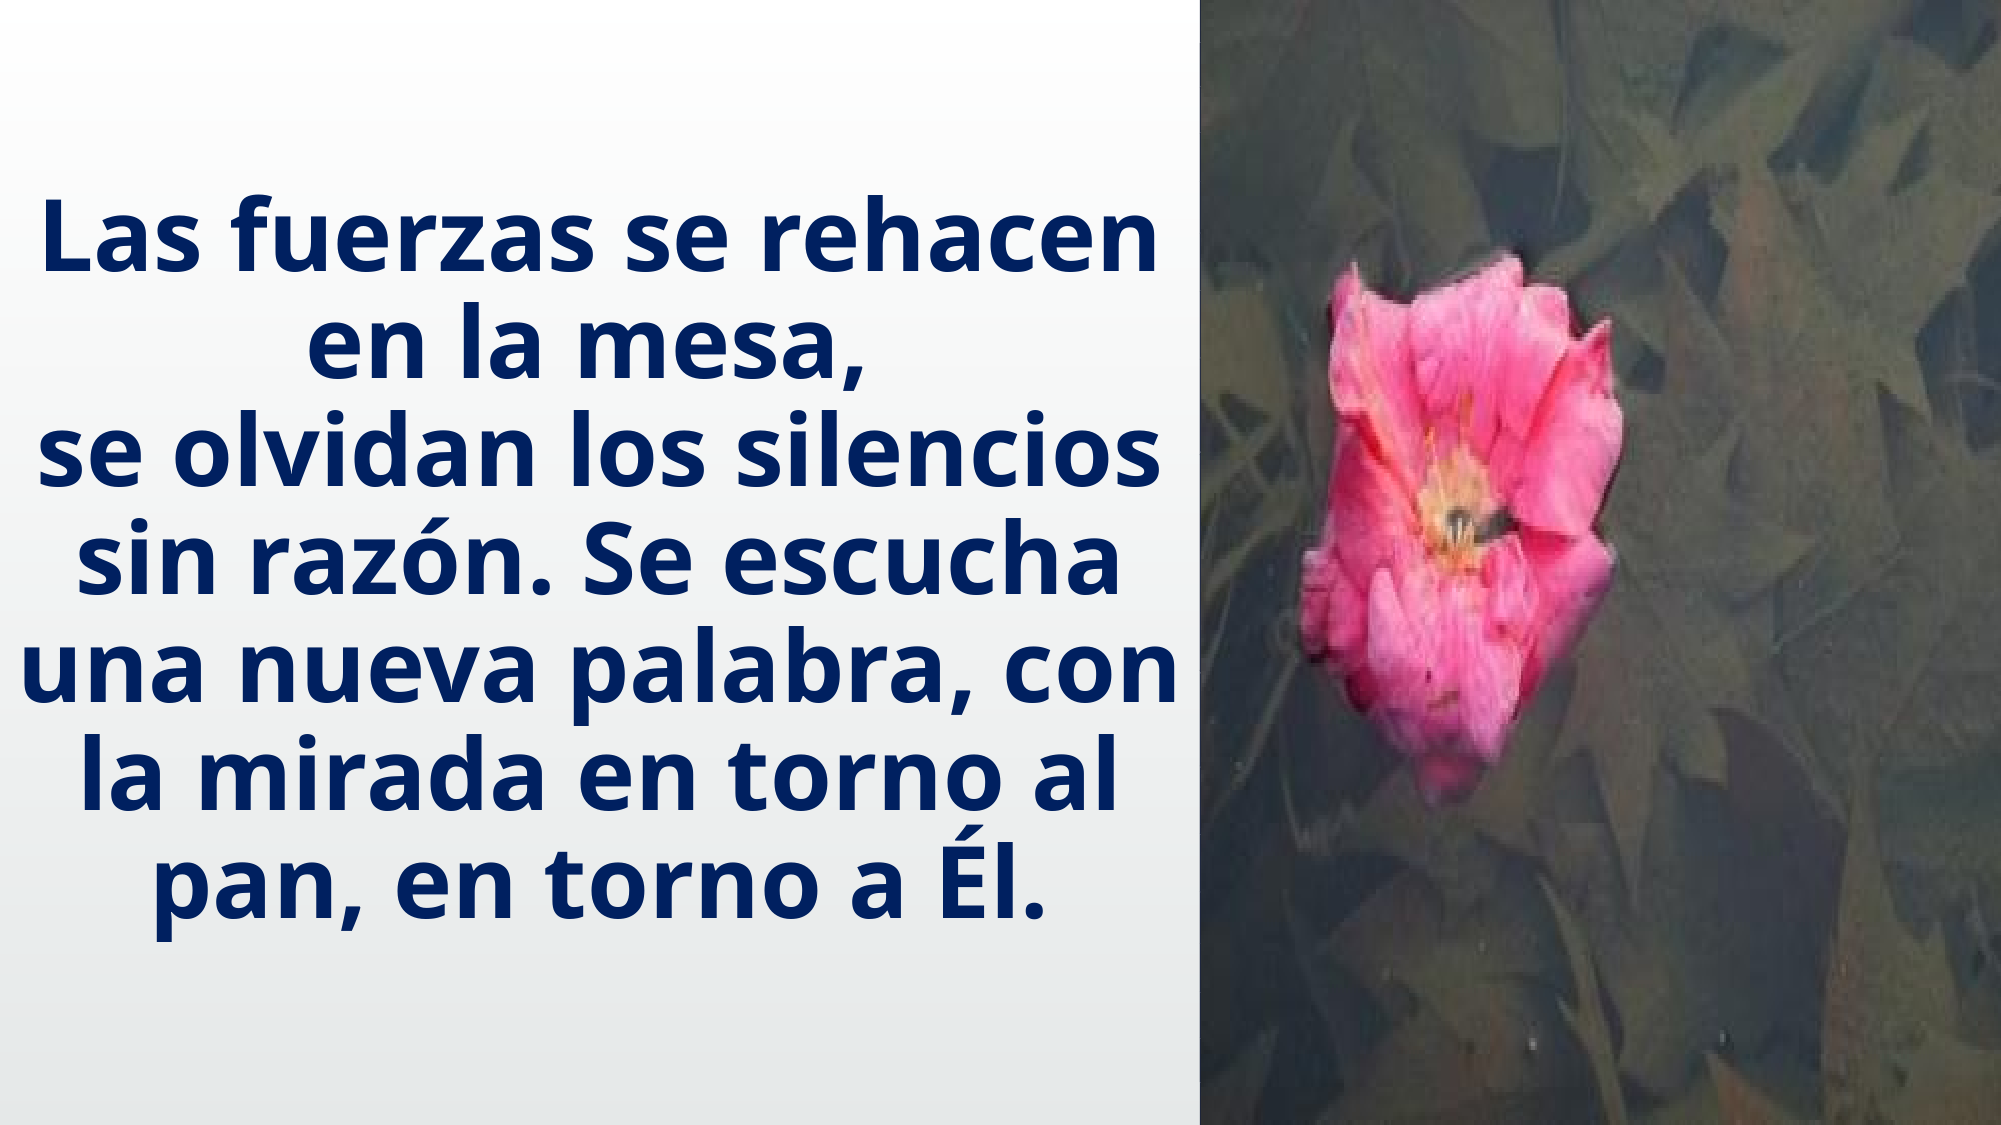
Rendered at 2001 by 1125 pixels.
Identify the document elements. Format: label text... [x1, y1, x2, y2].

title Las fuerzas se rehacen en la mesa, se olvidan los silencios sin razón. Se escucha una nueva palabra, con la mirada en torno al pan, en torno a Él. [0, 0, 1200, 1125]
picture [1200, 0, 2001, 1125]
